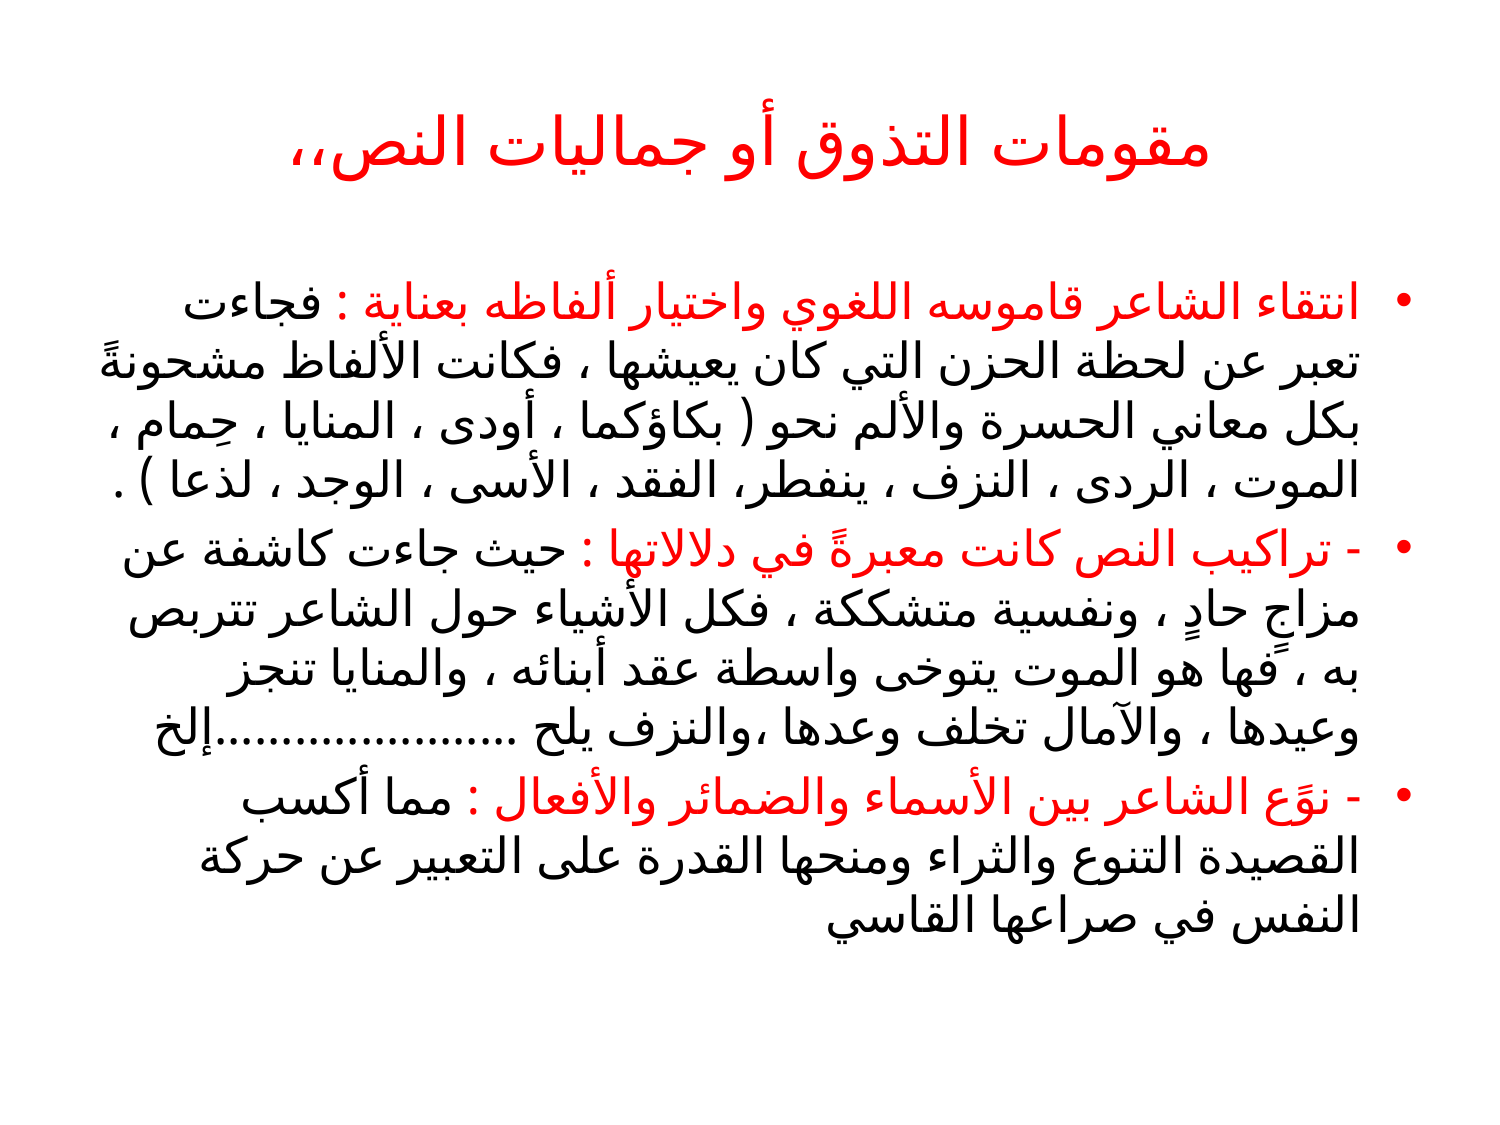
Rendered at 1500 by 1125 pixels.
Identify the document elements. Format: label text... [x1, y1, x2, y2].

title مقومات التذوق أو جماليات النص،، [75, 45, 1425, 233]
list انتقاء الشاعر قاموسه اللغوي واختيار ألفاظه بعناية : فجاءت تعبر عن لحظة الحزن التي كان يعيشها ، فكانت الألفاظ مشحونةً بكل معاني الحسرة والألم نحو ( بكاؤكما ، أودى ، المنايا ، حِمام ، الموت ، الردى ، النزف ، ينفطر، الفقد ، الأسى ، الوجد ، لذعا ) . - تراكيب النص كانت معبرةً في دلالاتها : حيث جاءت كاشفة عن مزاجٍ حادٍ ، ونفسية متشككة ، فكل الأشياء حول الشاعر تتربص به ، فها هو الموت يتوخى واسطة عقد أبنائه ، والمنايا تنجز وعيدها ، والآمال تخلف وعدها ،والنزف يلح .......................إلخ - نوًع الشاعر بين الأسماء والضمائر والأفعال : مما أكسب القصيدة التنوع والثراء ومنحها القدرة على التعبير عن حركة النفس في صراعها القاسي [75, 262, 1425, 1005]
